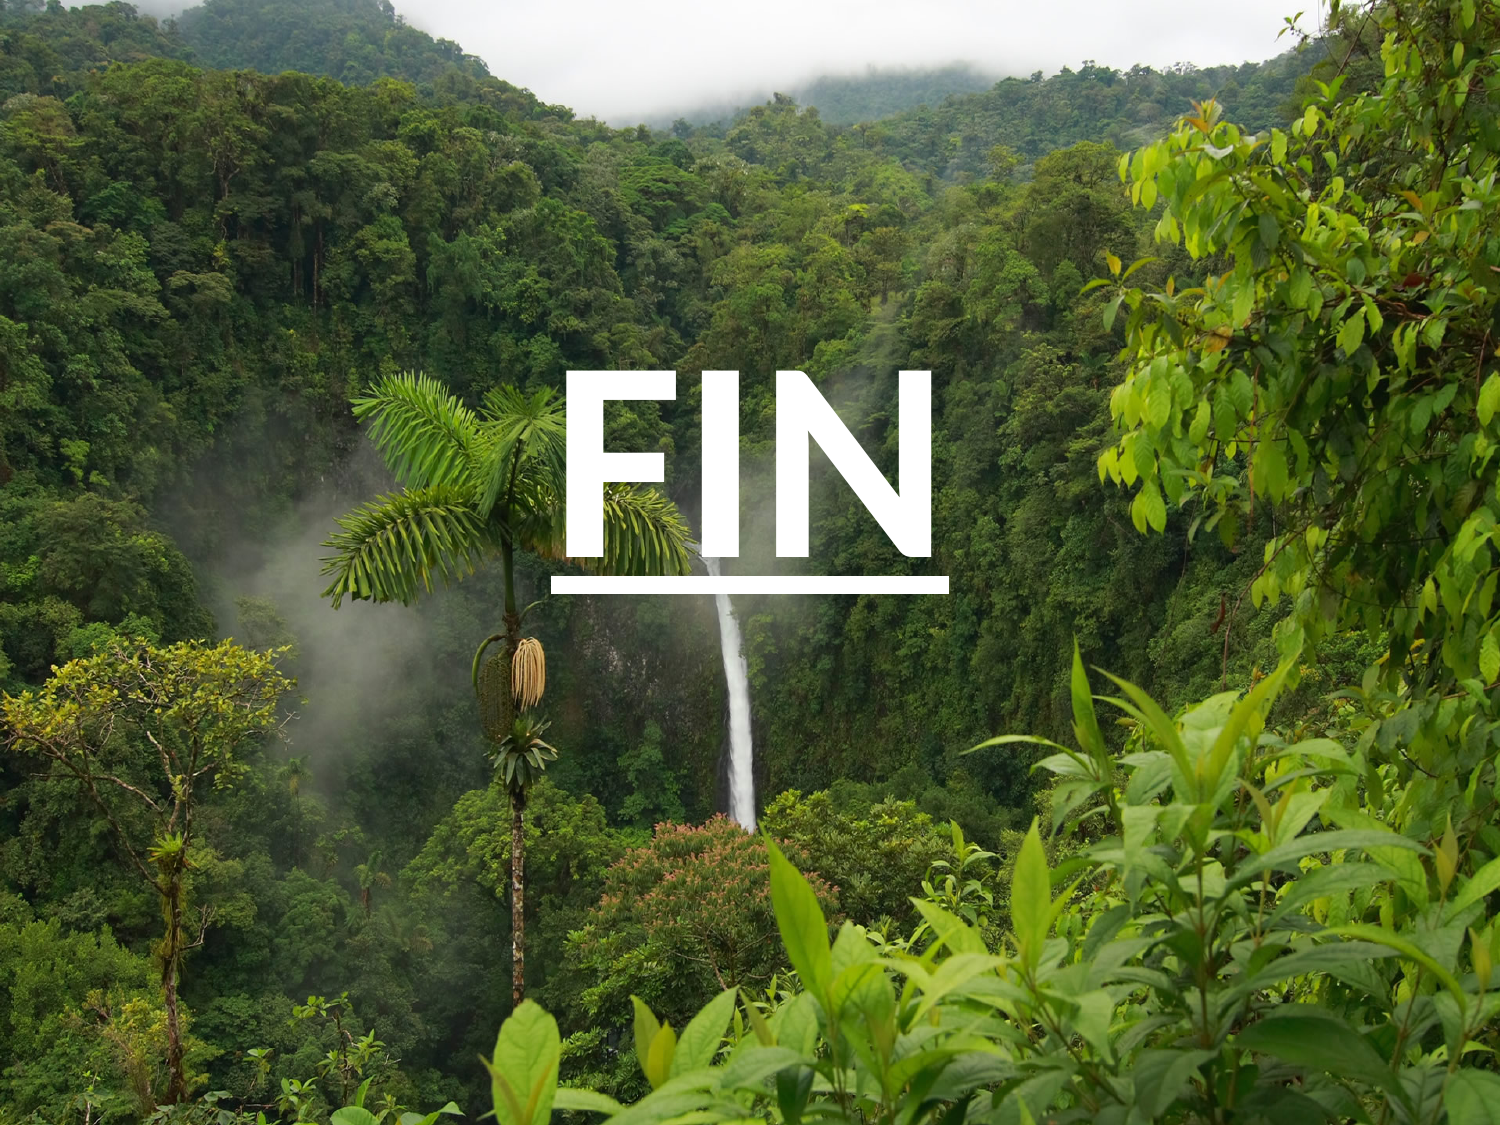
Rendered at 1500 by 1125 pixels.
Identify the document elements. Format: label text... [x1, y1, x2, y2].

picture [0, 0, 1500, 1125]
list FIN [75, 262, 1425, 1005]
